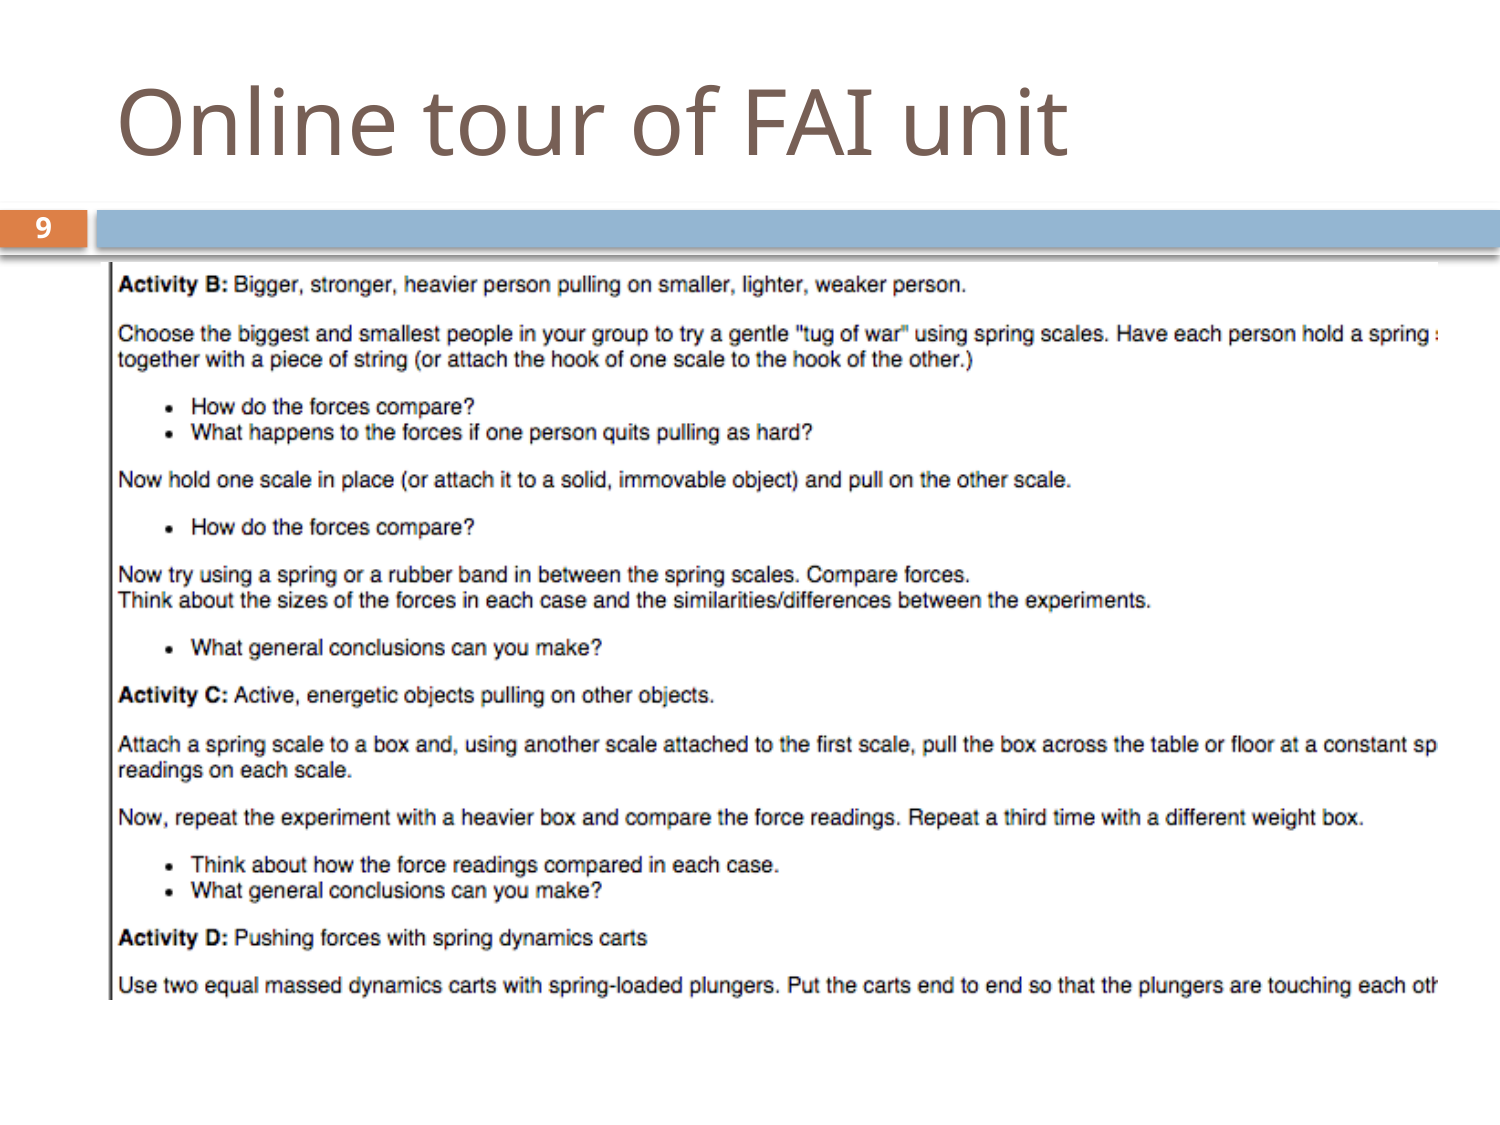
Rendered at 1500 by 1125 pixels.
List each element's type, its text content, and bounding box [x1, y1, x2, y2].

title Online tour of FAI unit [100, 37, 1438, 200]
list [100, 262, 1439, 1001]
slide_number 9 [0, 208, 88, 249]
